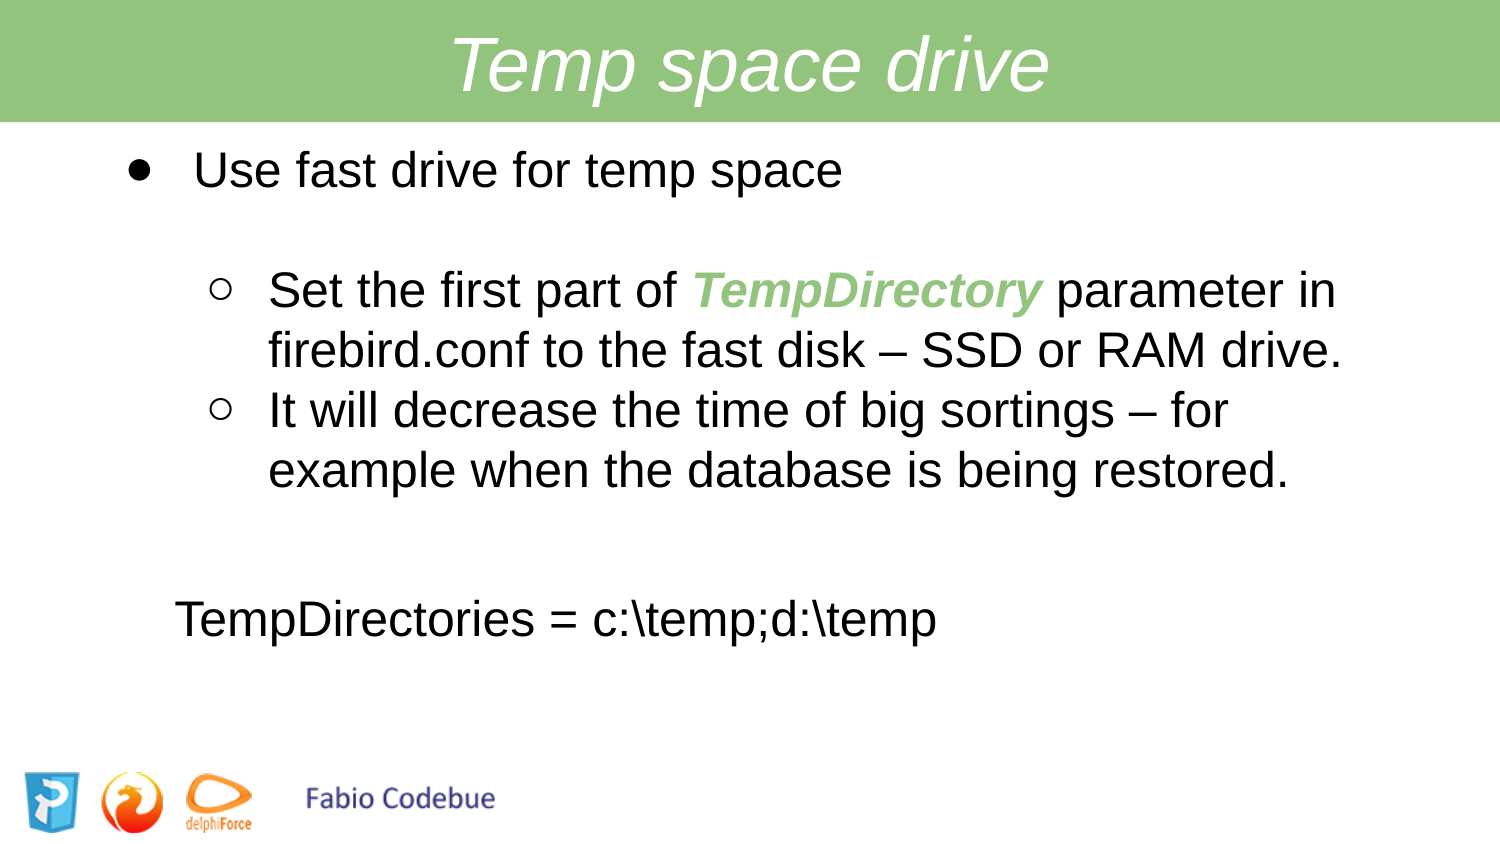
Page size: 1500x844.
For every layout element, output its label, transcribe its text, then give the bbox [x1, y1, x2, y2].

list Use fast drive for temp space Set the first part of TempDirectory parameter in firebird.conf to the fast disk – SSD or RAM drive. It will decrease the time of big sortings – for example when the database is being restored. TempDirectories = c:\temp;d:\temp [103, 123, 1397, 738]
text_box Temp space drive [0, 0, 1500, 123]
picture [0, 123, 1500, 844]
